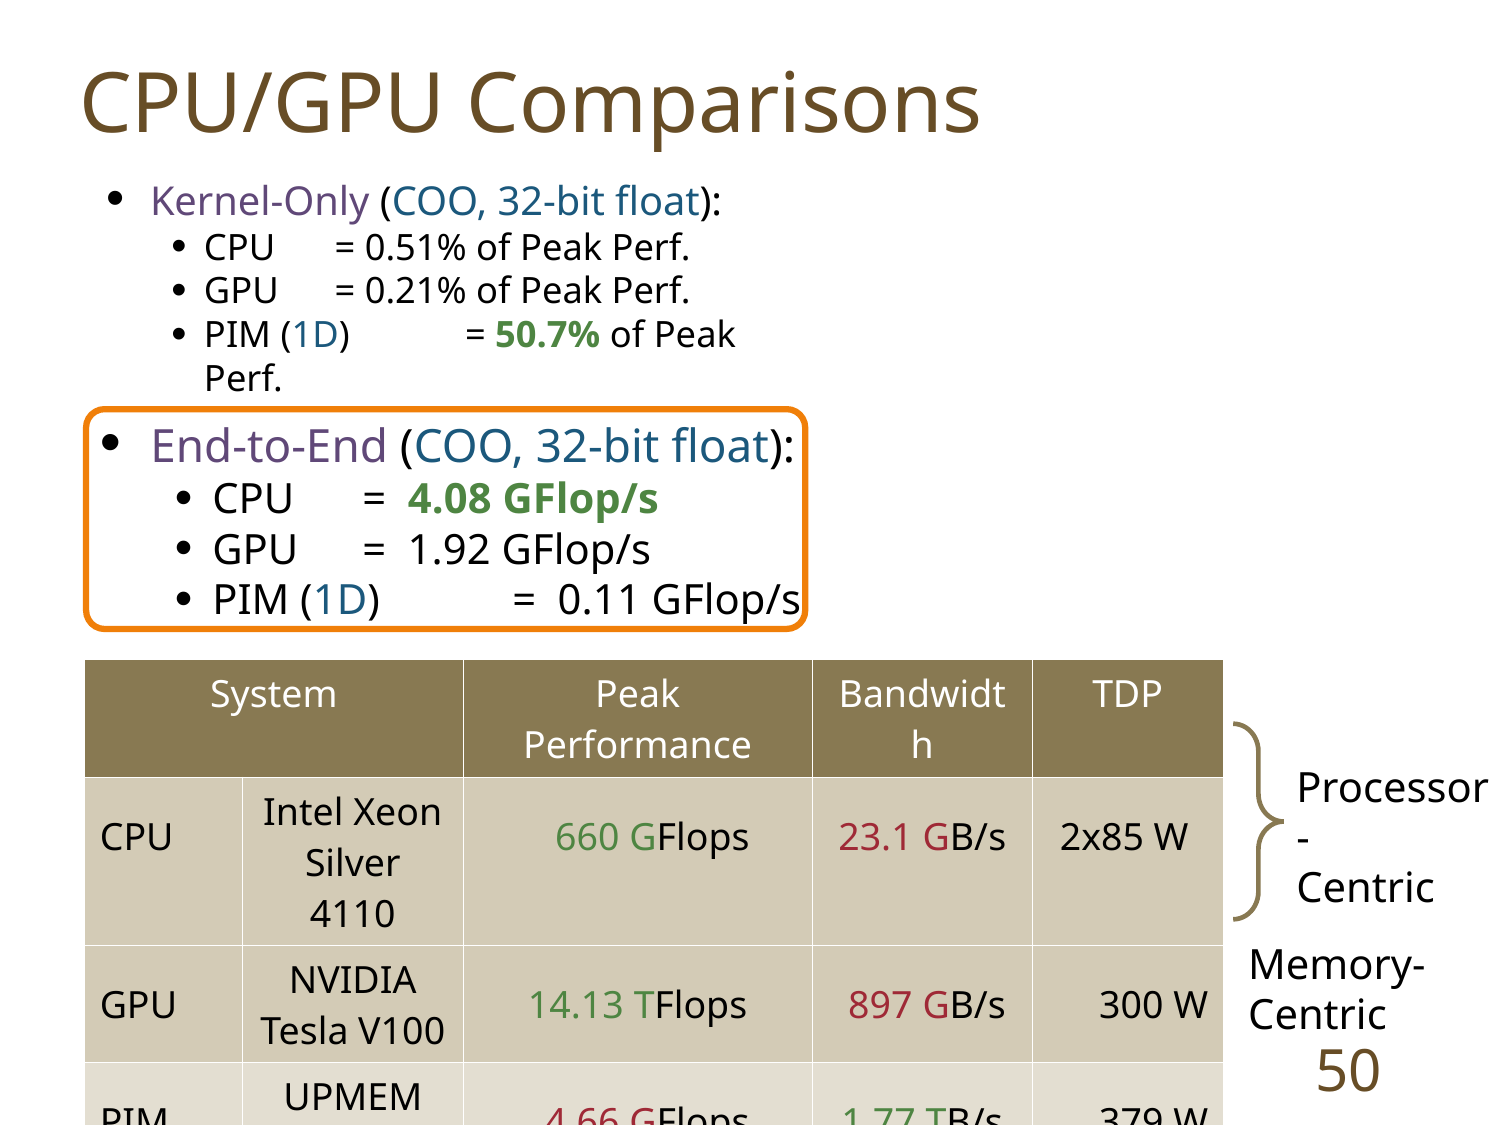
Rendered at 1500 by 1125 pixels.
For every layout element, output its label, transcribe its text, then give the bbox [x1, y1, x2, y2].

table_cell 300 W [1033, 946, 1223, 1062]
table_cell 4.66 GFlops [464, 1063, 812, 1125]
table_cell 379 W [1033, 1063, 1223, 1125]
table_cell PIM [85, 1063, 242, 1125]
table_header Peak Performance [464, 660, 812, 777]
table_cell NVIDIA Tesla V100 [243, 946, 463, 1062]
table_cell 14.13 TFlops [464, 946, 812, 1062]
text_box Memory-Centric [1233, 930, 1465, 1062]
list Kernel-Only (COO, 32-bit float): CPU = 0.51% of Peak Perf. GPU = 0.21% of Peak Perf. PIM (1D) = 50.7% of Peak Perf. [91, 164, 834, 407]
table_cell UPMEM 1st Gen. [243, 1063, 463, 1125]
table_header System [85, 660, 463, 777]
table_cell 897 GB/s [813, 946, 1032, 1062]
table_cell 23.1 GB/s [813, 778, 1032, 945]
table_header TDP [1033, 660, 1223, 777]
table_cell CPU [85, 778, 242, 945]
table_header Bandwidth [813, 660, 1032, 777]
text_box Processor- Centric [1281, 753, 1500, 885]
table_cell 660 GFlops [464, 778, 812, 945]
table_cell GPU [85, 946, 242, 1062]
text_box CPU/GPU Comparisons [64, 36, 1358, 175]
text_box [1233, 723, 1284, 920]
text_box [85, 408, 807, 631]
slide_number 50 [1223, 1042, 1397, 1103]
table_cell 1.77 TB/s [813, 1063, 1032, 1125]
table_cell Intel Xeon Silver 4110 [243, 778, 463, 945]
table_cell 2x85 W [1033, 778, 1223, 945]
text_box End-to-End (COO, 32-bit float): CPU = 4.08 GFlop/s GPU = 1.92 GFlop/s PIM (1D) = 0.11 GFlop/s [84, 404, 828, 647]
